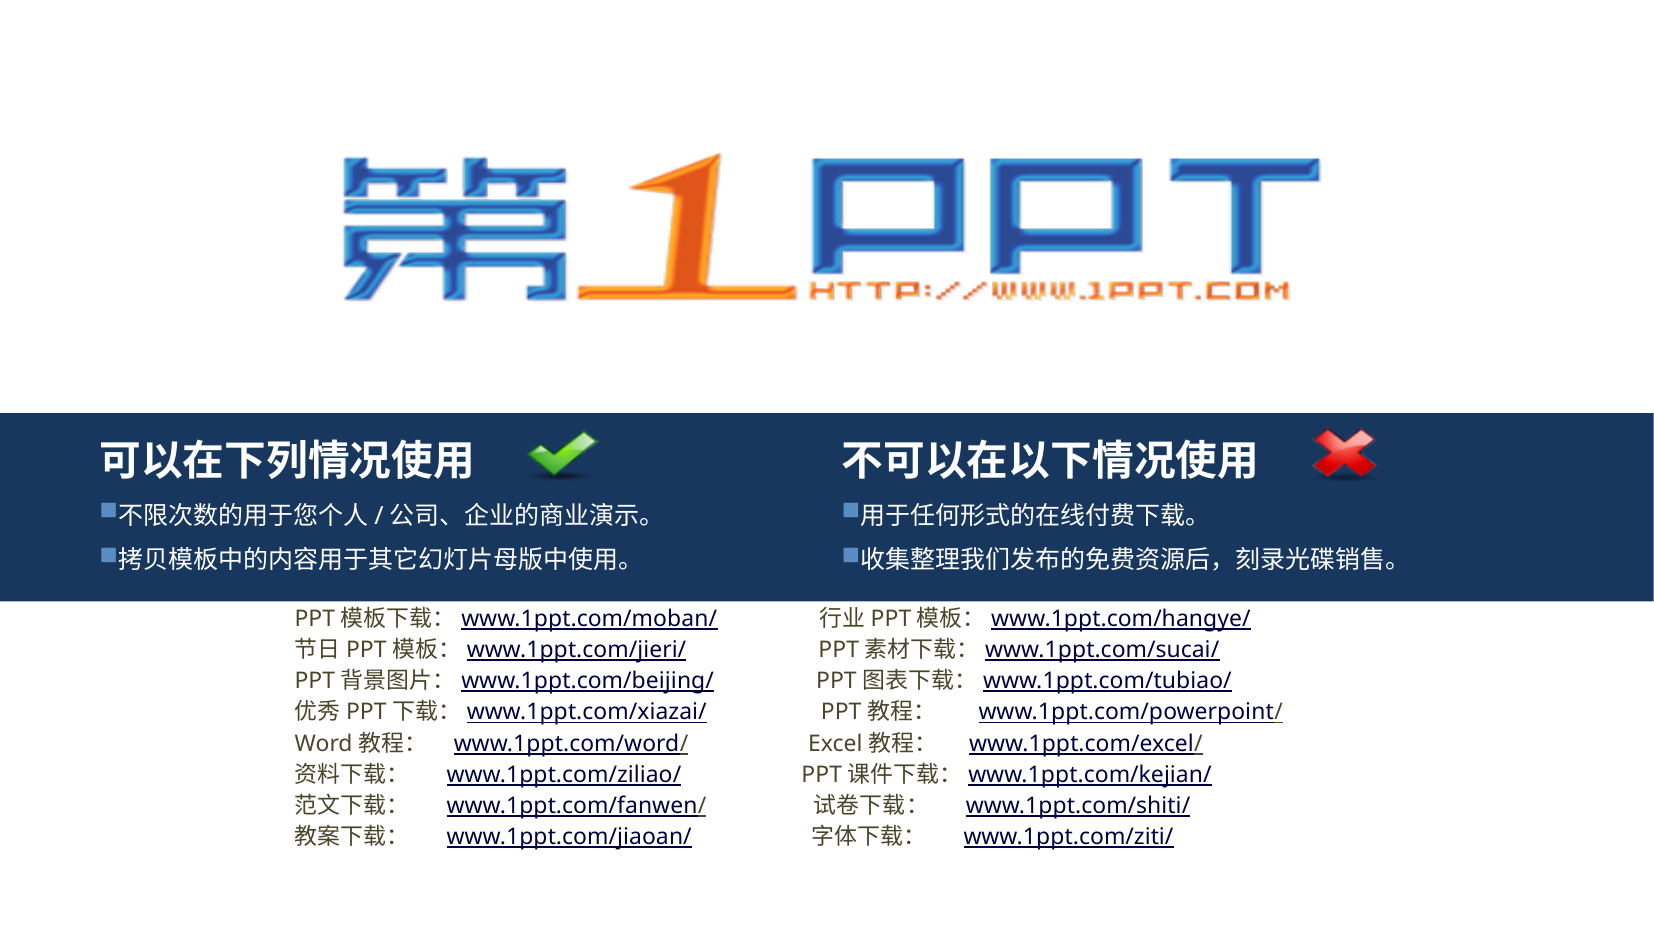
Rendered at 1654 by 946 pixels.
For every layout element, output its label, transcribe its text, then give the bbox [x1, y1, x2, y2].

text_box PPT模板下载：www.1ppt.com/moban/ 行业PPT模板：www.1ppt.com/hangye/ 节日PPT模板：www.1ppt.com/jieri/ PPT素材下载：www.1ppt.com/sucai/ PPT背景图片：www.1ppt.com/beijing/ PPT图表下载：www.1ppt.com/tubiao/ 优秀PPT下载：www.1ppt.com/xiazai/ PPT教程： www.1ppt.com/powerpoint/ Word教程： www.1ppt.com/word/ Excel教程： www.1ppt.com/excel/ 资料下载： www.1ppt.com/ziliao/ PPT课件下载：www.1ppt.com/kejian/ 范文下载： www.1ppt.com/fanwen/ 试卷下载： www.1ppt.com/shiti/ 教案下载： www.1ppt.com/jiaoan/ 字体下载： www.1ppt.com/ziti/ [278, 640, 1449, 847]
picture [148, 43, 1544, 414]
text_box [0, 413, 1654, 602]
picture [1307, 426, 1380, 482]
text_box 可以在下列情况使用 不限次数的用于您个人/公司、企业的商业演示。 拷贝模板中的内容用于其它幻灯片母版中使用。 [84, 426, 827, 650]
text_box 不可以在以下情况使用 用于任何形式的在线付费下载。 收集整理我们发布的免费资源后，刻录光碟销售。 [826, 426, 1569, 640]
picture [526, 426, 599, 482]
